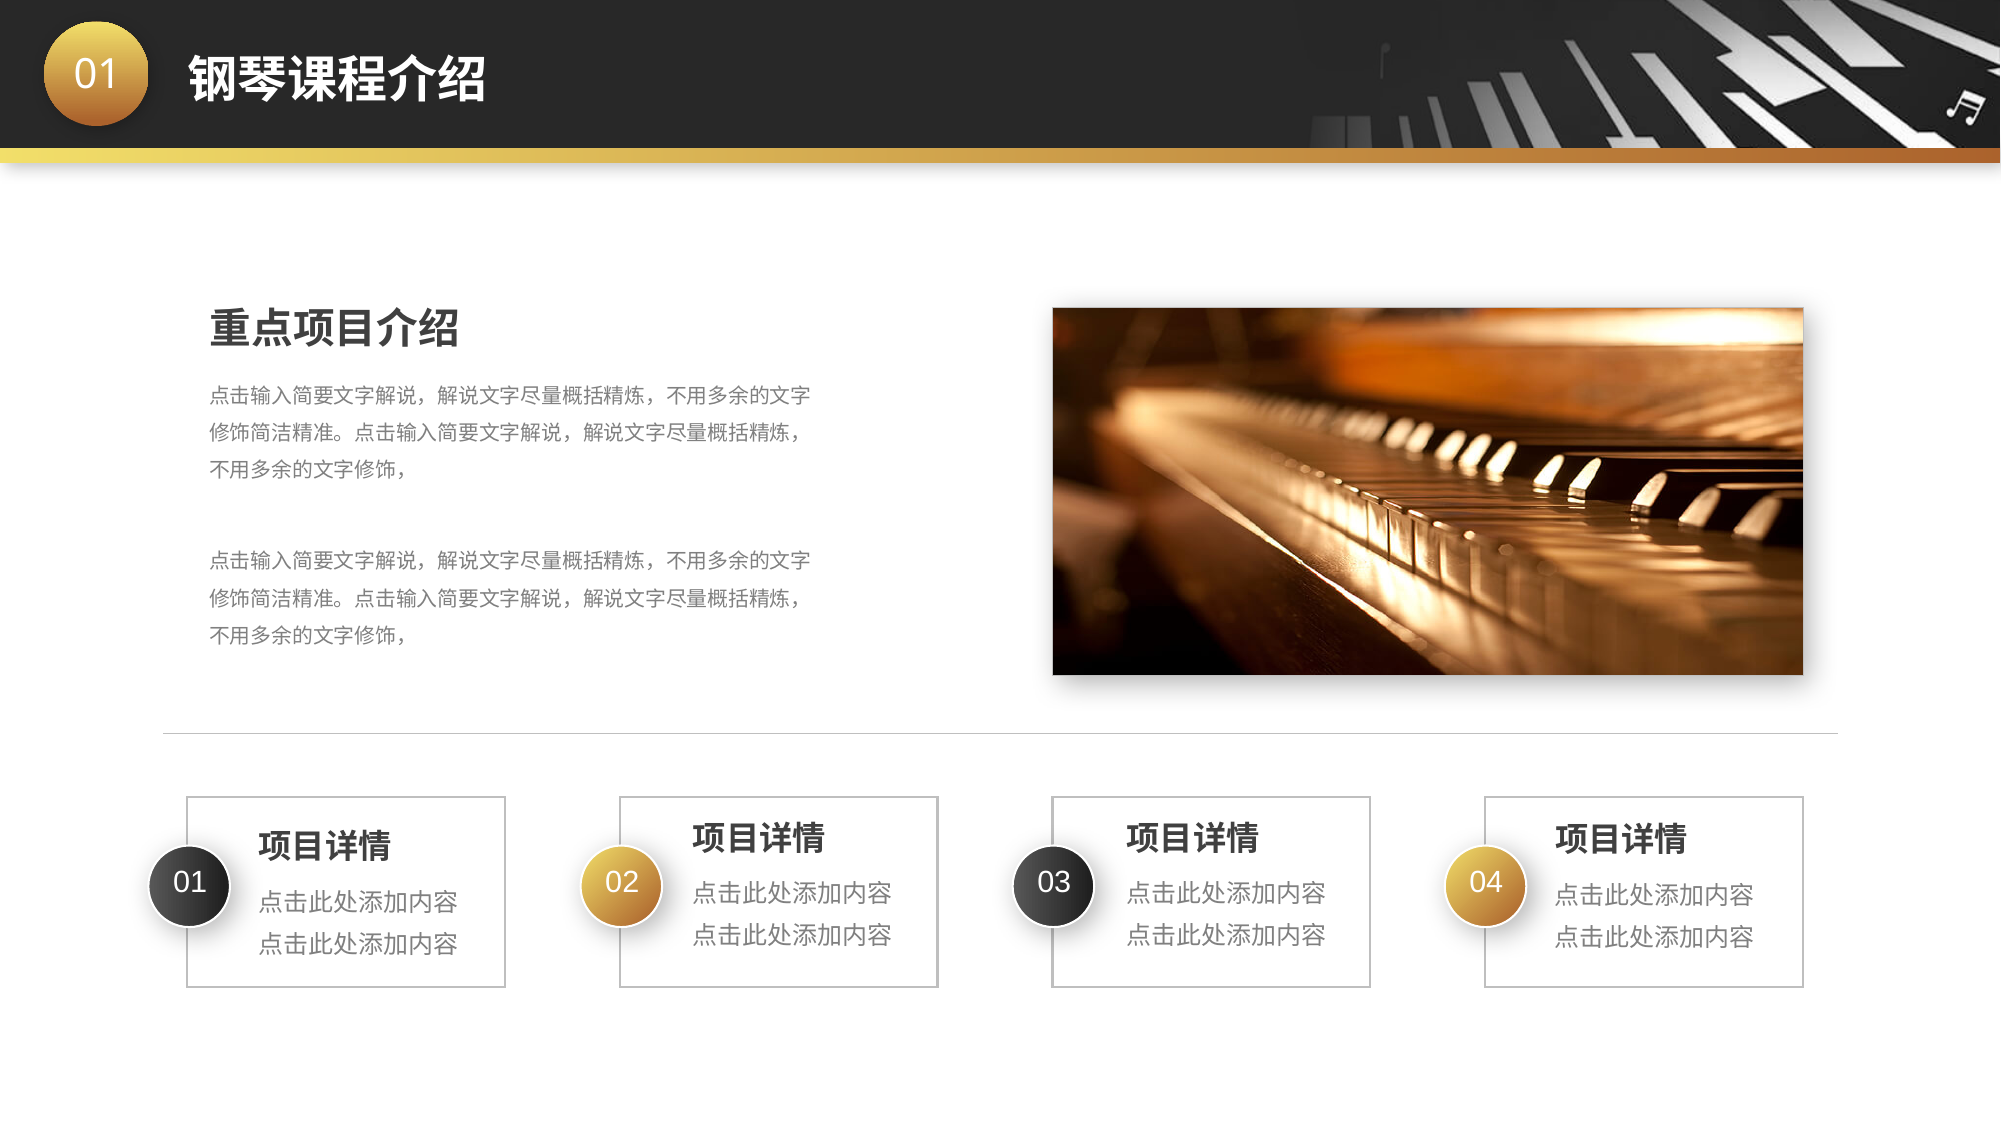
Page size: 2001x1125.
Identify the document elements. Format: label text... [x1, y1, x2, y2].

text_box 点击此处添加内容 点击此处添加内容 [1540, 866, 1891, 959]
text_box 点击此处添加内容 点击此处添加内容 [243, 867, 594, 966]
text_box 项目详情 [1540, 811, 1947, 866]
text_box 点击输入简要文字解说，解说文字尽量概括精炼，不用多余的文字修饰简洁精准。点击输入简要文字解说，解说文字尽量概括精炼，不用多余的文字修饰， [194, 528, 843, 656]
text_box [580, 845, 663, 928]
picture [1575, 0, 2000, 148]
text_box [619, 796, 939, 862]
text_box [1444, 845, 1527, 928]
text_box [1051, 918, 1371, 988]
text_box 点击此处添加内容 点击此处添加内容 [678, 865, 1029, 957]
text_box 点击输入简要文字解说，解说文字尽量概括精炼，不用多余的文字修饰简洁精准。点击输入简要文字解说，解说文字尽量概括精炼，不用多余的文字修饰， [194, 362, 843, 490]
text_box 项目详情 [678, 809, 1085, 865]
text_box [1484, 796, 1804, 858]
text_box [1484, 928, 1804, 988]
text_box 重点项目介绍 [194, 294, 661, 359]
text_box 点击此处添加内容 点击此处添加内容 [1112, 865, 1463, 957]
picture [1052, 306, 1804, 676]
text_box [1051, 796, 1371, 868]
text_box [186, 926, 506, 988]
text_box [186, 796, 506, 861]
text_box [1012, 845, 1095, 928]
text_box [619, 923, 939, 988]
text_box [148, 845, 230, 928]
text_box 项目详情 [1112, 809, 1519, 865]
text_box 项目详情 [244, 817, 651, 873]
